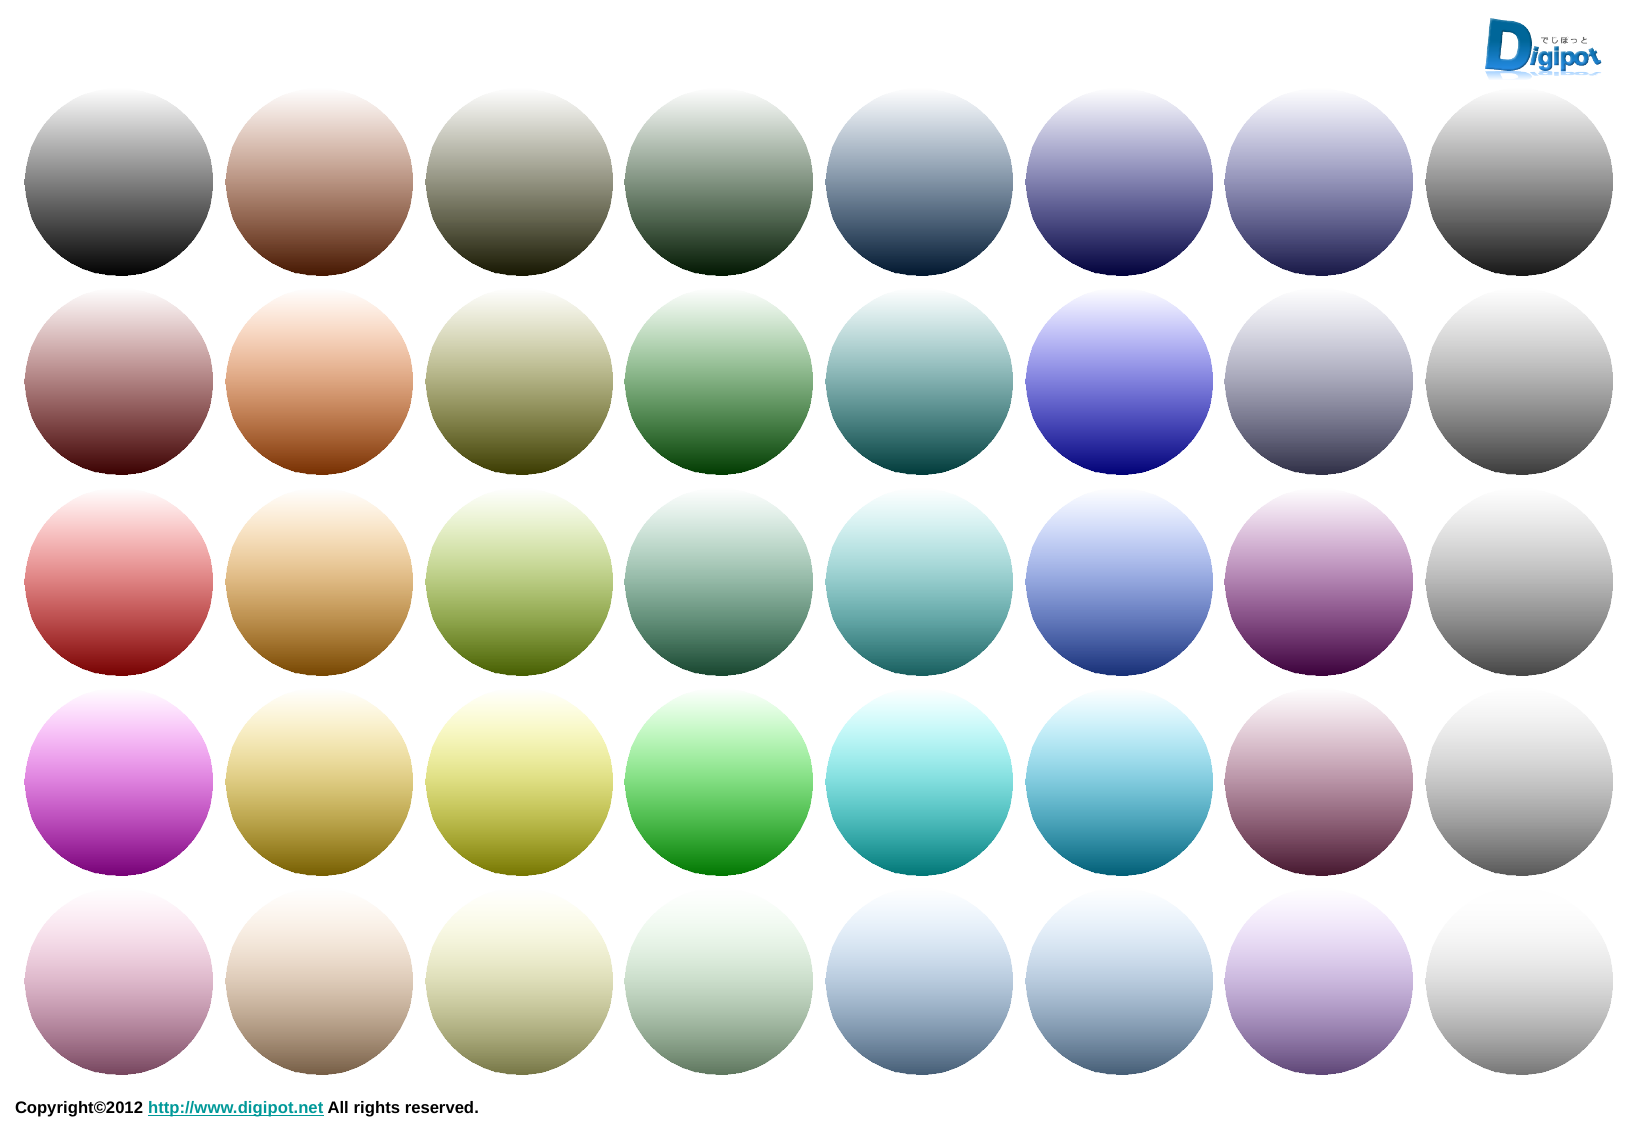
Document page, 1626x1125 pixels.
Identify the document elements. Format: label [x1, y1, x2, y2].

text_box [1224, 487, 1413, 676]
text_box [225, 87, 413, 276]
text_box [1425, 87, 1613, 276]
text_box [1224, 687, 1413, 876]
text_box [425, 887, 613, 1075]
text_box [624, 887, 813, 1075]
text_box [24, 487, 213, 676]
text_box [1425, 487, 1613, 676]
text_box [425, 287, 613, 475]
text_box [1025, 687, 1213, 876]
picture [1485, 18, 1602, 82]
text_box [825, 87, 1013, 276]
text_box [624, 287, 813, 475]
text_box [425, 487, 613, 676]
text_box [825, 487, 1013, 676]
text_box [1025, 487, 1213, 676]
text_box [825, 287, 1013, 475]
text_box [24, 687, 213, 876]
text_box [225, 287, 413, 475]
text_box [624, 487, 813, 676]
text_box [425, 687, 613, 876]
text_box [1224, 287, 1413, 475]
text_box [425, 87, 613, 276]
text_box [1425, 287, 1613, 475]
text_box [225, 487, 413, 676]
text_box [1224, 87, 1413, 276]
text_box [1425, 887, 1613, 1075]
text_box [225, 887, 413, 1075]
text_box [1025, 287, 1213, 475]
text_box [624, 87, 813, 276]
text_box [825, 887, 1013, 1075]
text_box [825, 687, 1013, 876]
text_box [225, 687, 413, 876]
text_box [624, 687, 813, 876]
text_box [24, 287, 213, 475]
text_box [1025, 87, 1213, 276]
text_box [1025, 887, 1213, 1075]
text_box [24, 887, 213, 1075]
text_box [1224, 887, 1413, 1075]
text_box [1425, 687, 1613, 876]
text_box [24, 87, 213, 276]
